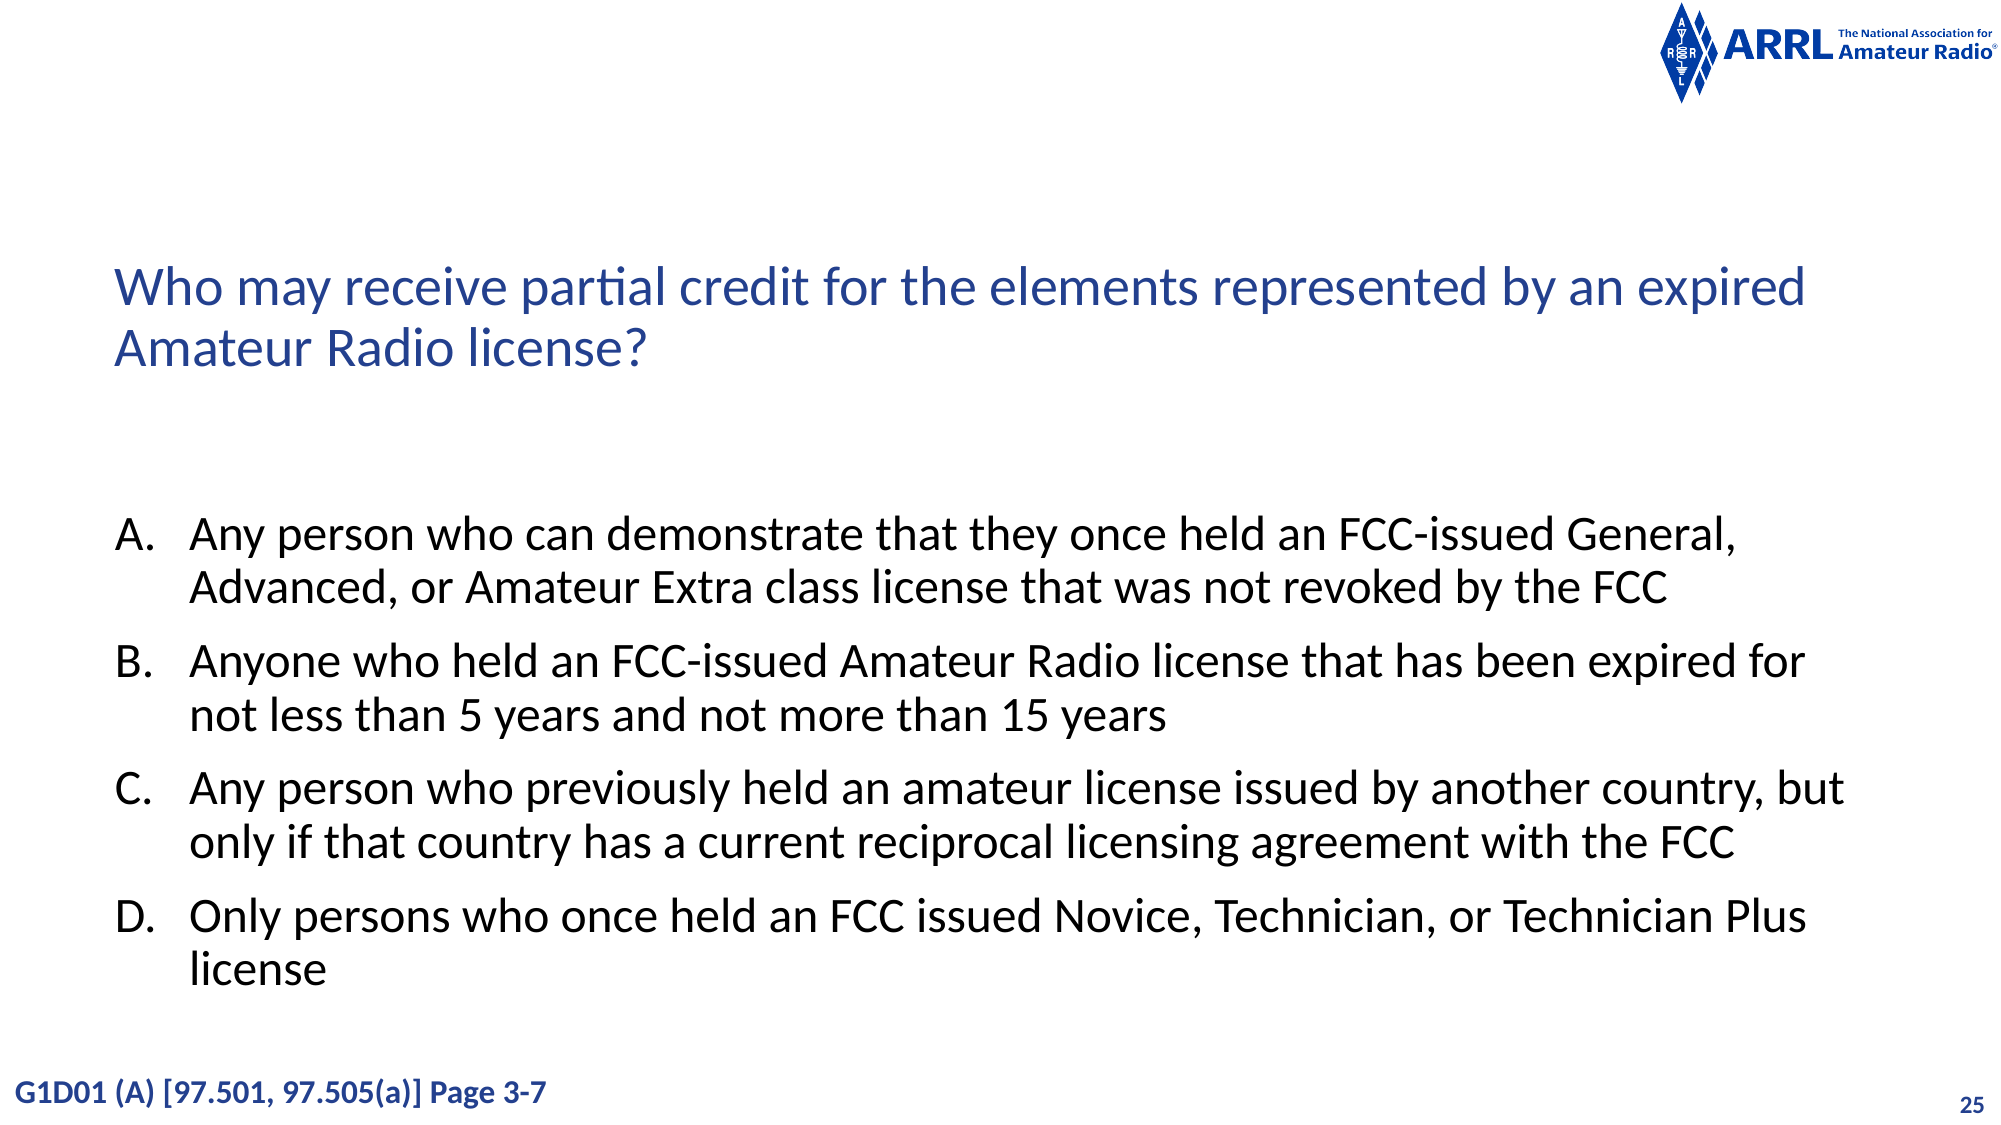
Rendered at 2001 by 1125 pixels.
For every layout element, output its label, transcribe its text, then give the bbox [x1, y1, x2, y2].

title Who may receive partial credit for the elements represented by an expired Amateur Radio license? [99, 249, 1900, 388]
picture [1658, 0, 1999, 106]
text_box G1D01 (A) [97.501, 97.505(a)] Page 3-7 [0, 1062, 1313, 1118]
list Any person who can demonstrate that they once held an FCC-issued General, Advanced, or Amateur Extra class license that was not revoked by the FCC Anyone who held an FCC-issued Amateur Radio license that has been expired for not less than 5 years and not more than 15 years Any person who previously held an amateur license issued by another country, but only if that country has a current reciprocal licensing agreement with the FCC Only persons who once held an FCC issued Novice, Technician, or Technician Plus license [99, 500, 1900, 1005]
text_box 25 [1899, 1081, 2000, 1125]
